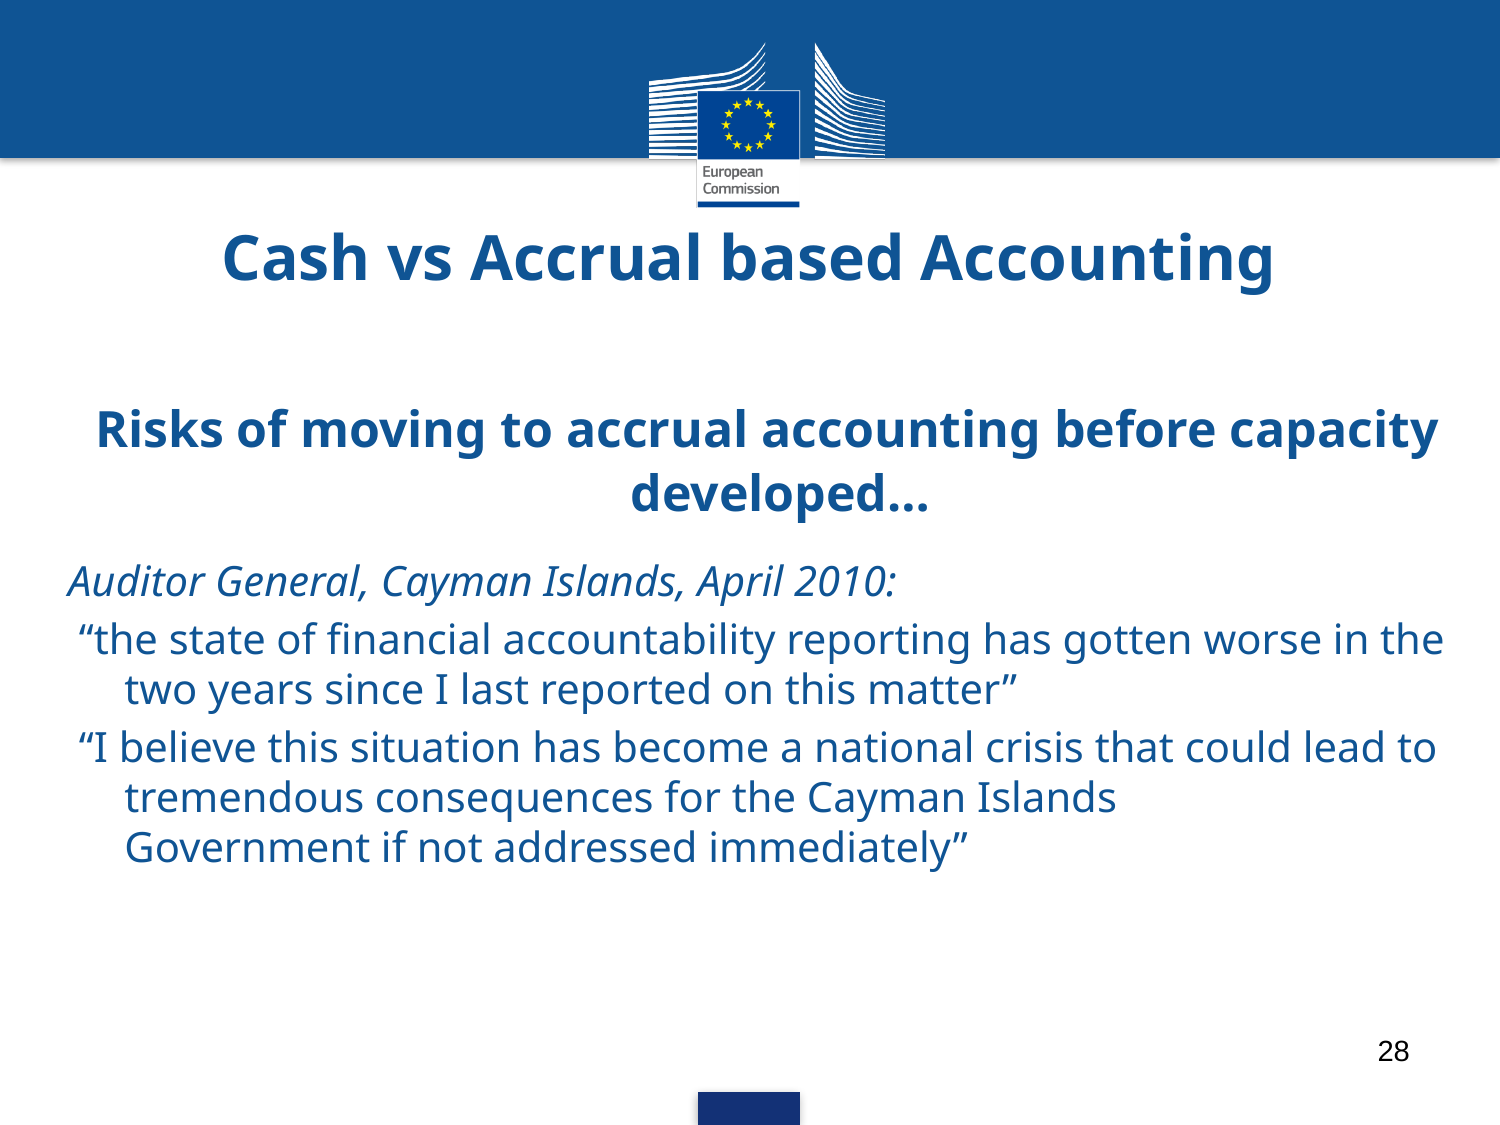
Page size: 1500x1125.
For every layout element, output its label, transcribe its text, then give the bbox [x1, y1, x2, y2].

title Cash vs Accrual based Accounting [0, 207, 1500, 303]
list Risks of moving to accrual accounting before capacity developed… Auditor General, Cayman Islands, April 2010: “the state of financial accountability reporting has gotten worse in the two years since I last reported on this matter” “I believe this situation has become a national crisis that could lead to tremendous consequences for the Cayman Islands Government if not addressed immediately” [53, 373, 1465, 894]
picture [649, 42, 885, 207]
slide_number 28 [1074, 1024, 1426, 1103]
